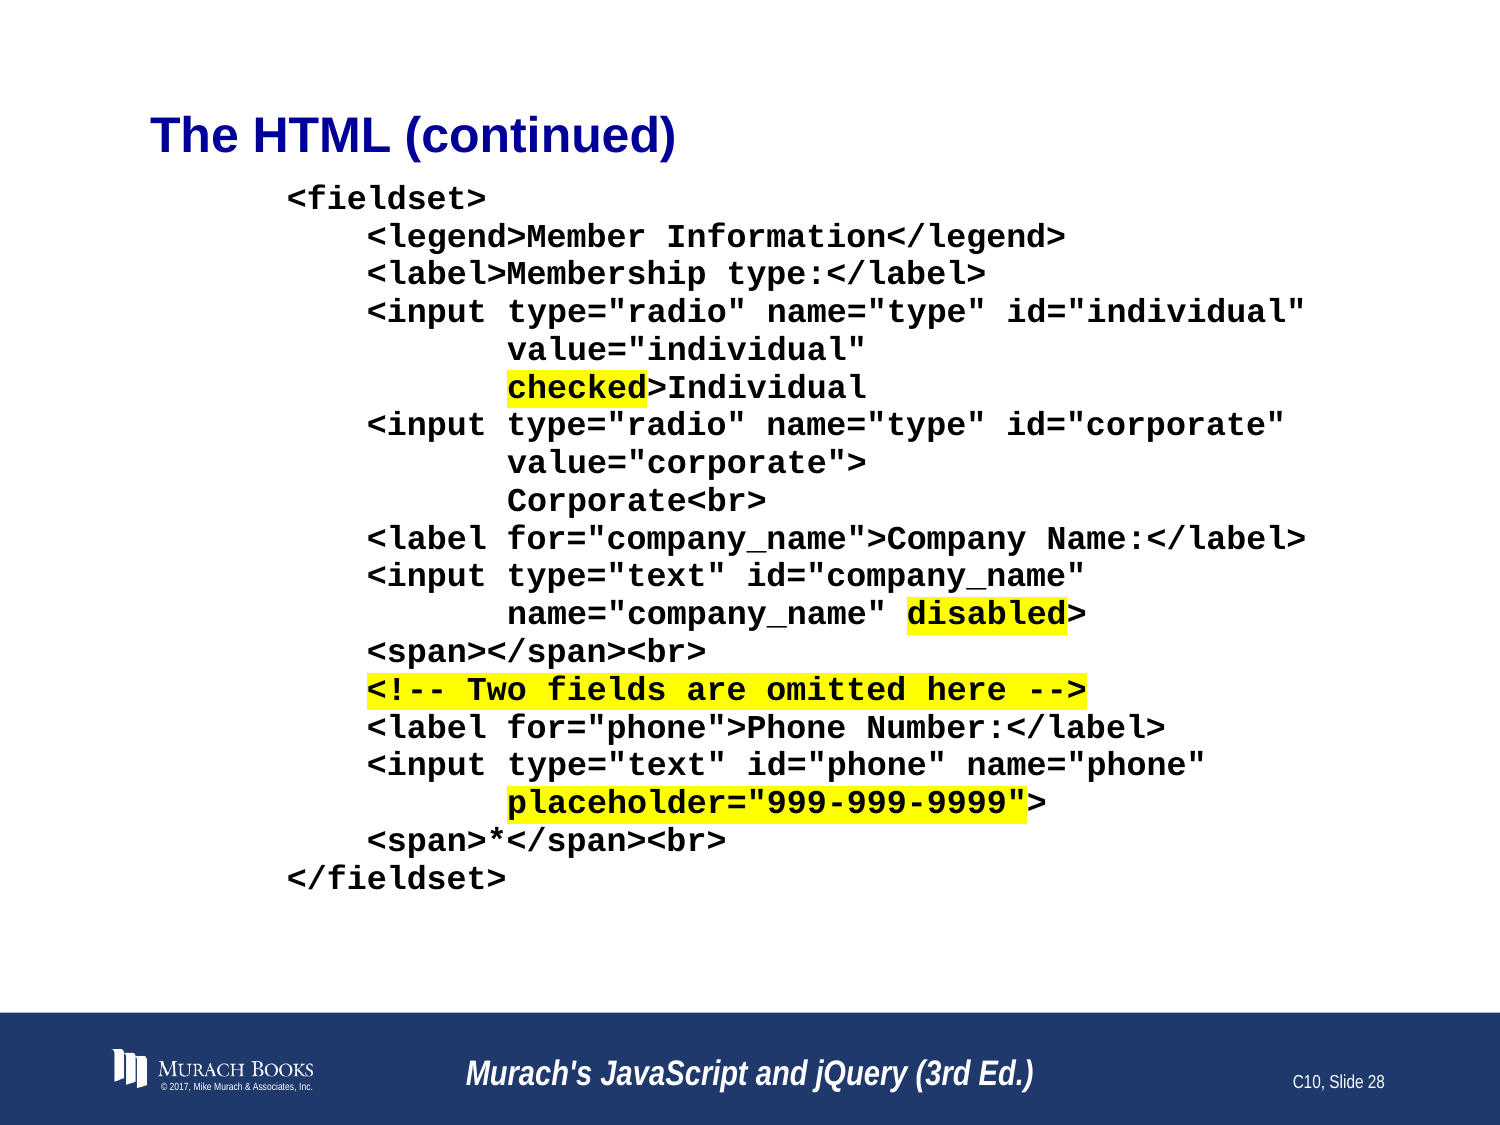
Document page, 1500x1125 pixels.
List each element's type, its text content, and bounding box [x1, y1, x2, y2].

footer © 2017, Mike Murach & Associates, Inc. [12, 1025, 463, 1100]
slide_number Murach's JavaScript and jQuery (3rd Ed.) [463, 1025, 1050, 1100]
slide_number C10, Slide 28 [1087, 1025, 1400, 1100]
title The HTML (continued) [150, 102, 1350, 164]
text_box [149, 181, 1350, 938]
